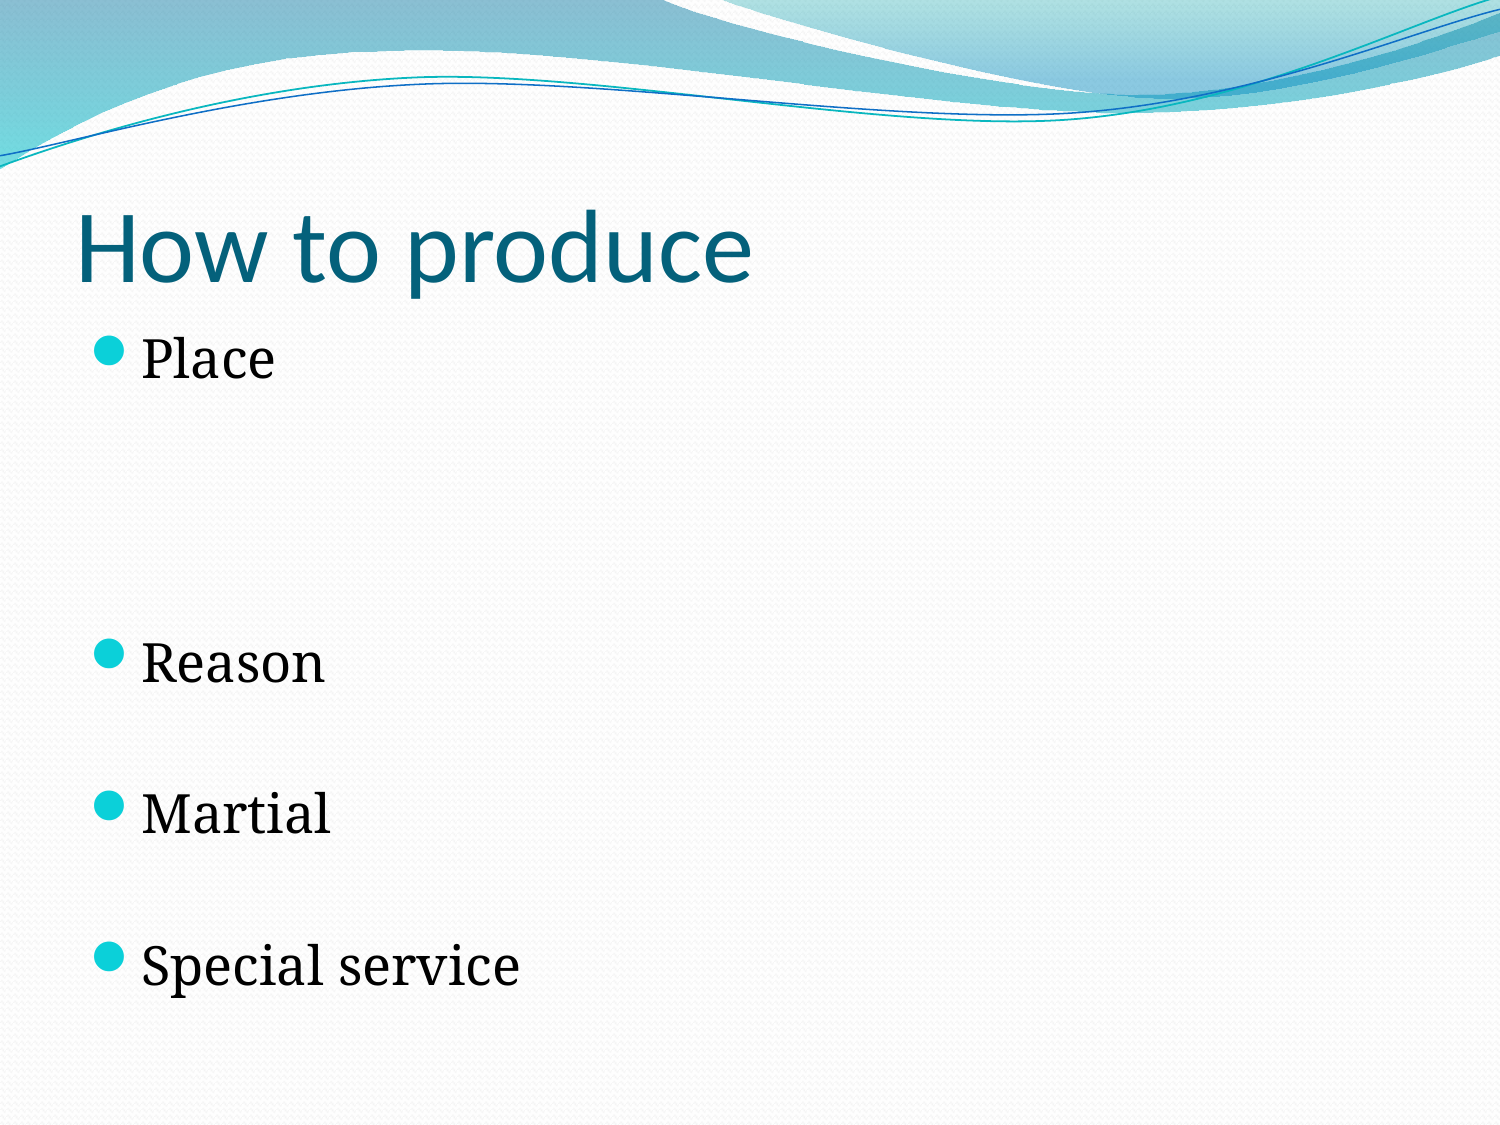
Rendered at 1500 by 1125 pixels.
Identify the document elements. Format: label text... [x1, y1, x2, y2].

title How to produce [75, 115, 1425, 303]
list Place Reason Martial Special service [75, 317, 1425, 1038]
